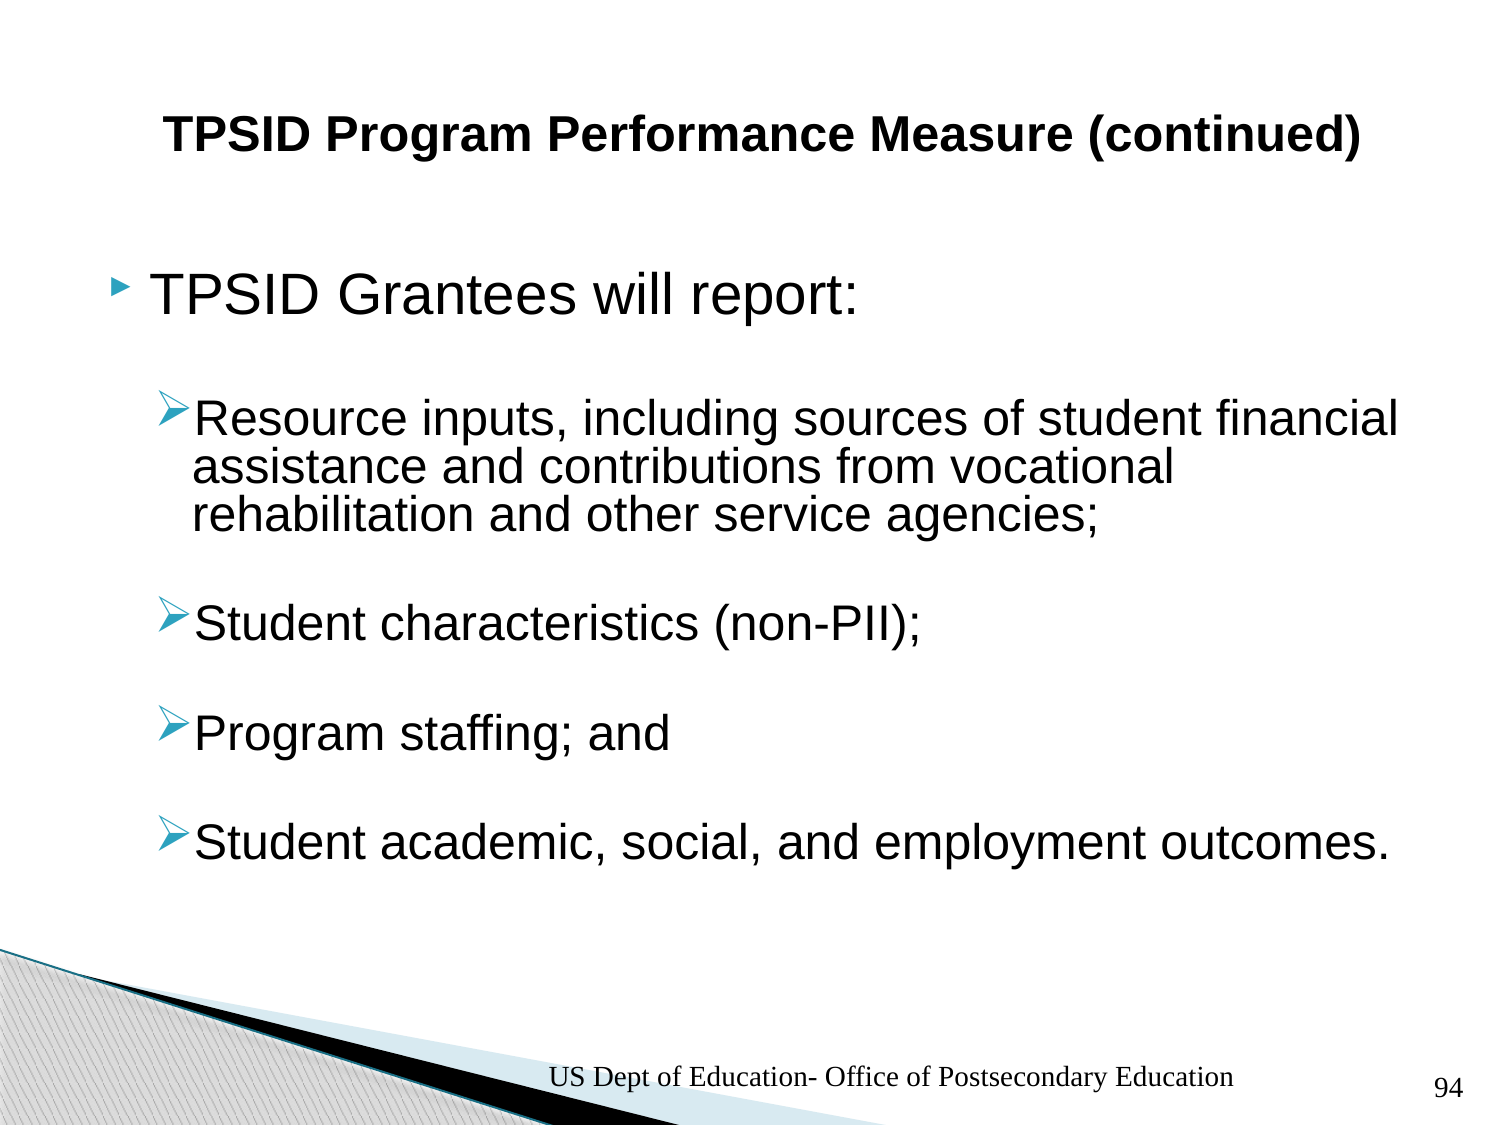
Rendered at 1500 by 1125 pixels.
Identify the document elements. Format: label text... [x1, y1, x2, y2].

title TPSID Program Performance Measure (continued) [125, 75, 1400, 188]
footer US Dept of Education- Office of Postsecondary Education [262, 1050, 1250, 1100]
list TPSID Grantees will report: Resource inputs, including sources of student financial assistance and contributions from vocational rehabilitation and other service agencies; Student characteristics (non-PII); Program staffing; and Student academic, social, and employment outcomes. [75, 262, 1425, 1005]
slide_number 94 [1418, 1051, 1479, 1112]
